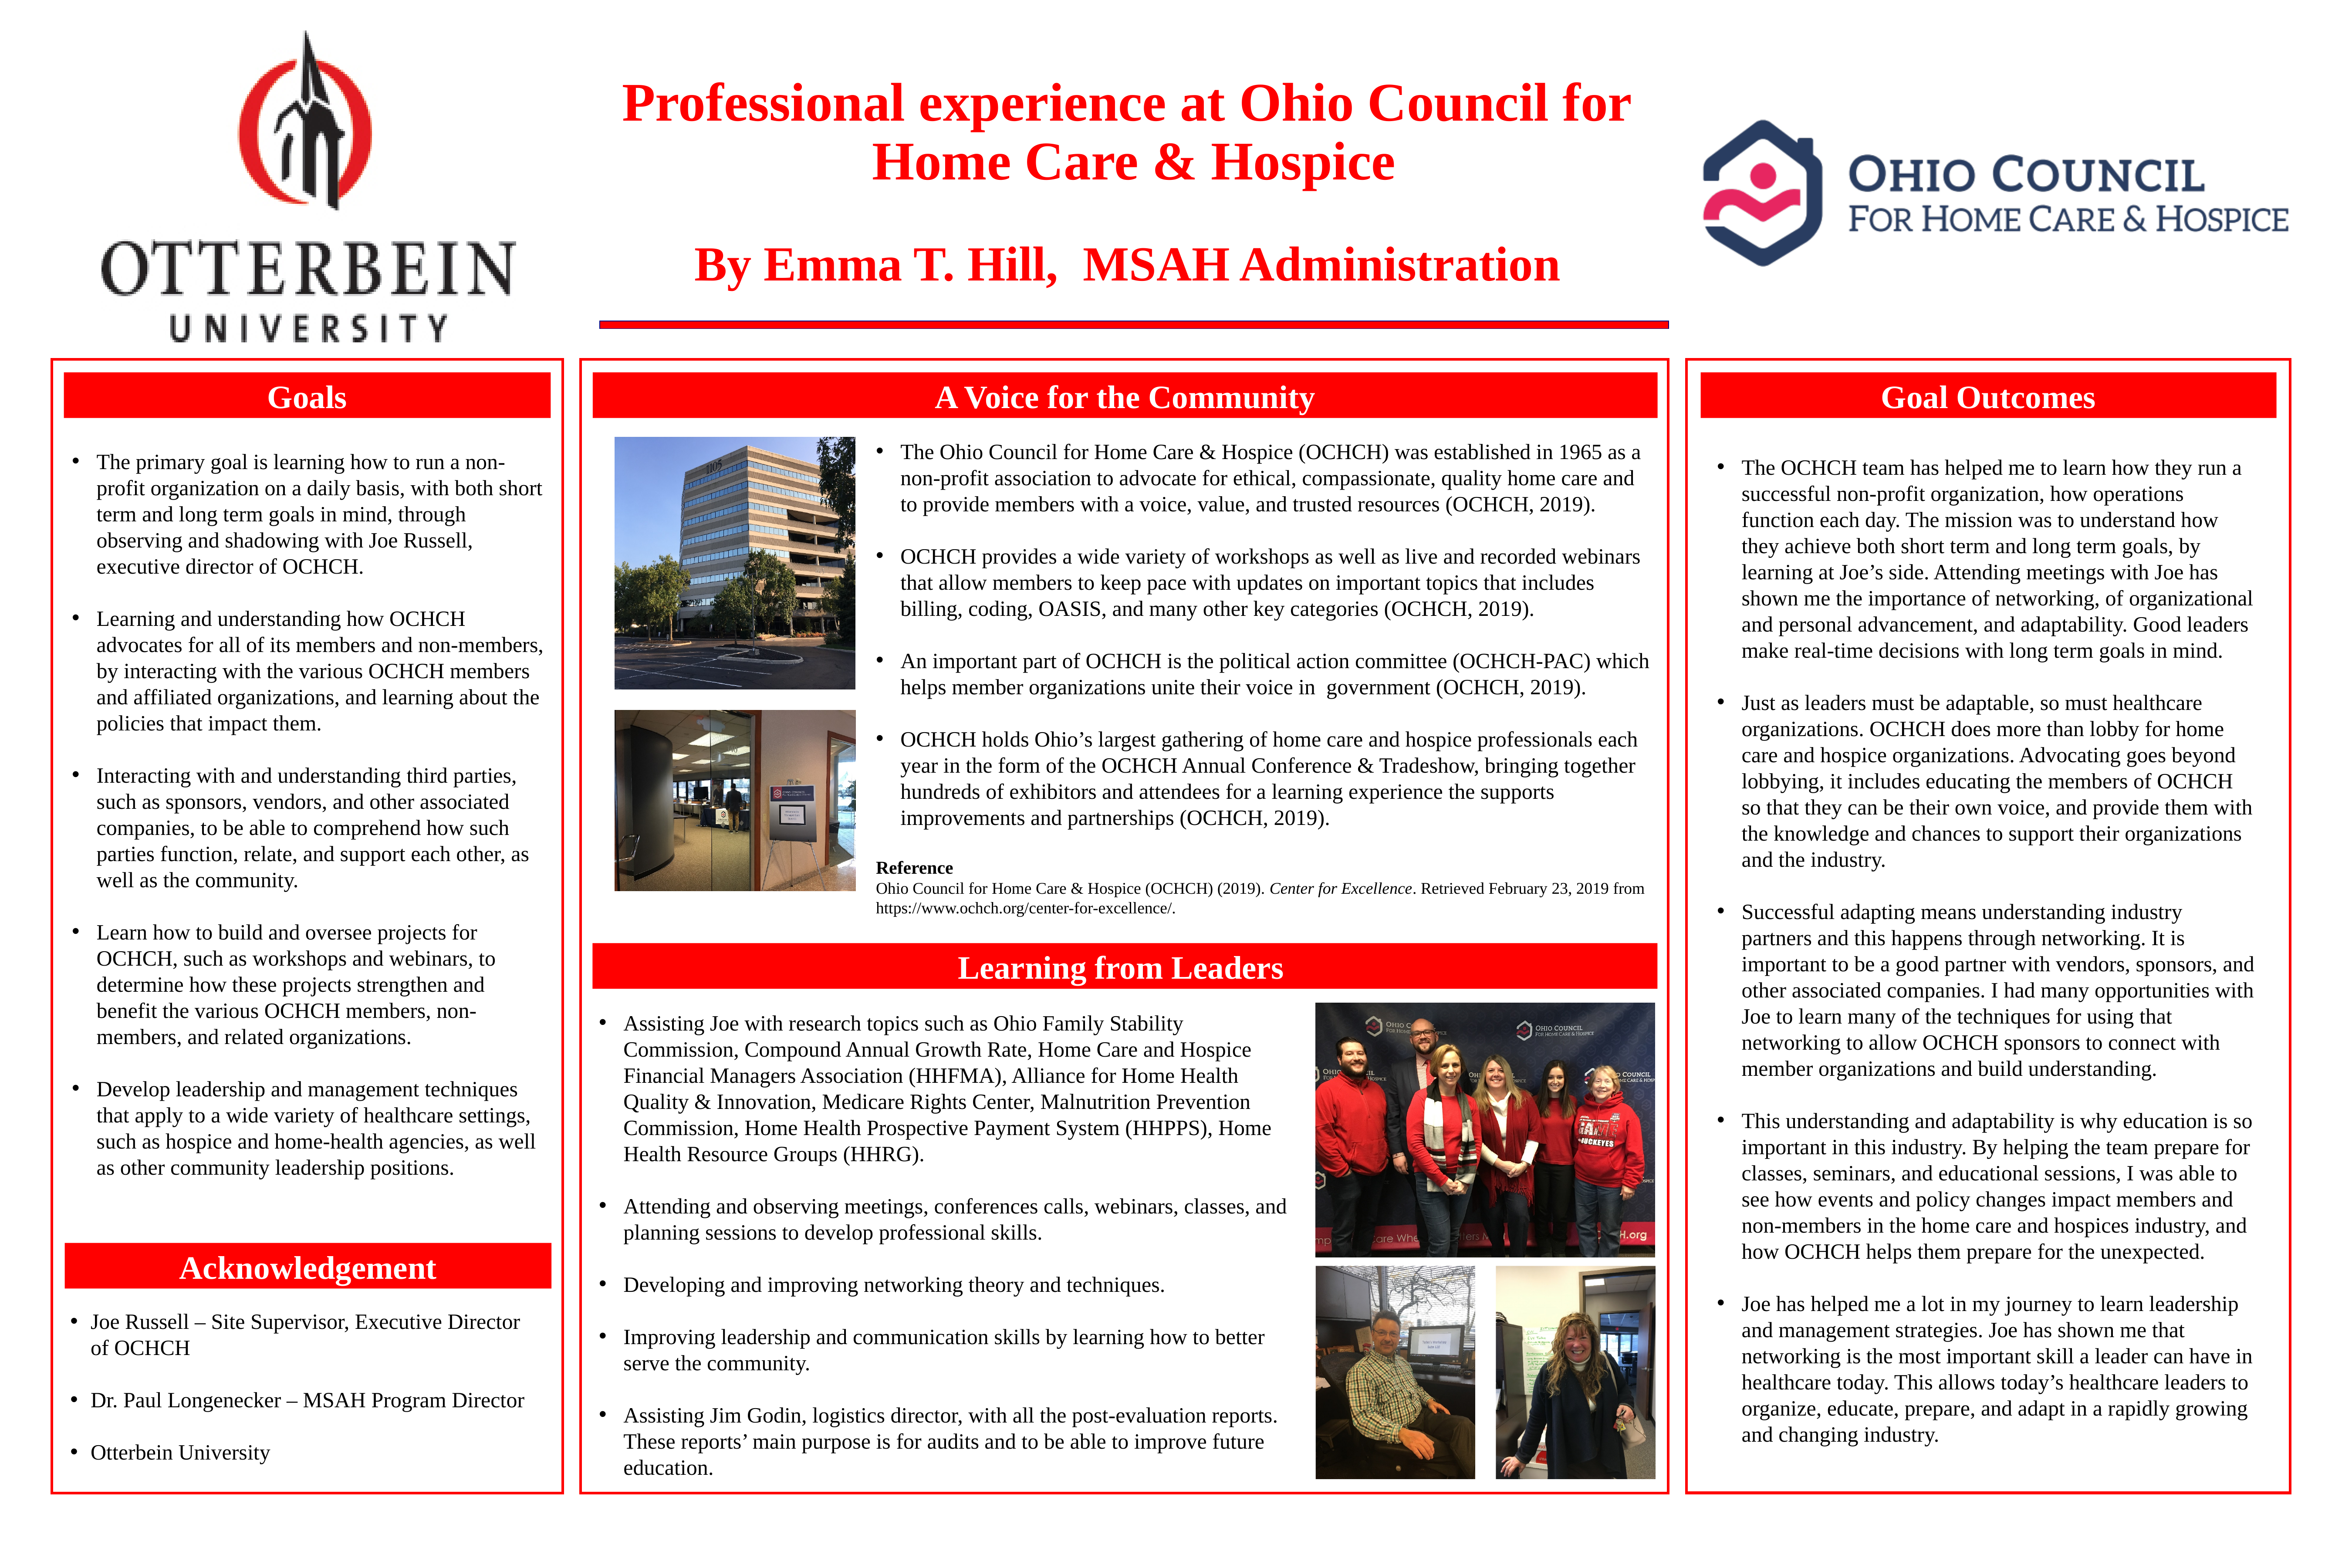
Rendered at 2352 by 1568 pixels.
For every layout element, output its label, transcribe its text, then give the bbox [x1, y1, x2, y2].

text_box Acknowledgement [64, 1243, 552, 1289]
text_box [599, 321, 1669, 329]
picture [615, 710, 856, 892]
text_box Professional experience at Ohio Council for Home Care & Hospice By Emma T. Hill, MSAH Administration [518, 70, 1781, 294]
picture [1315, 1003, 1655, 1258]
picture [615, 437, 856, 689]
picture [101, 30, 516, 342]
picture [1288, 1266, 1682, 1479]
text_box Goal Outcomes [1700, 372, 2277, 418]
text_box The Ohio Council for Home Care & Hospice (OCHCH) was established in 1965 as a non-profit association to advocate for ethical, compassionate, quality home care and to provide members with a voice, value, and trusted resources (OCHCH, 2019). OCHCH provides a wide variety of workshops as well as live and recorded webinars that allow members to keep pace with updates on important topics that includes billing, coding, OASIS, and many other key categories (OCHCH, 2019). An important part of OCHCH is the political action committee (OCHCH-PAC) which helps member organizations unite their voice in government (OCHCH, 2019). OCHCH holds Ohio’s largest gathering of home care and hospice professionals each year in the form of the OCHCH Annual Conference & Tradeshow, bringing together hundreds of exhibitors and attendees for a learning experience the supports improvements and partnerships (OCHCH, 2019). Reference Ohio Council for Home Care & Hospice (OCHCH) (2019). Center for Excellence. Retrieved February 23, 2019 from https://www.ochch.org/center-for-excellence/. [869, 434, 1657, 920]
text_box The primary goal is learning how to run a non-profit organization on a daily basis, with both short term and long term goals in mind, through observing and shadowing with Joe Russell, executive director of OCHCH. Learning and understanding how OCHCH advocates for all of its members and non-members, by interacting with the various OCHCH members and affiliated organizations, and learning about the policies that impact them. Interacting with and understanding third parties, such as sponsors, vendors, and other associated companies, to be able to comprehend how such parties function, relate, and support each other, as well as the community. Learn how to build and oversee projects for OCHCH, such as workshops and webinars, to determine how these projects strengthen and benefit the various OCHCH members, non-members, and related organizations. Develop leadership and management techniques that apply to a wide variety of healthcare settings, such as hospice and home-health agencies, as well as other community leadership positions. [65, 444, 551, 1183]
text_box A Voice for the Community [592, 372, 1658, 418]
text_box [581, 359, 1669, 1493]
text_box [1686, 359, 2290, 1493]
text_box [51, 359, 563, 1493]
picture [1701, 116, 2291, 268]
text_box Learning from Leaders [592, 943, 1658, 989]
text_box Assisting Joe with research topics such as Ohio Family Stability Commission, Compound Annual Growth Rate, Home Care and Hospice Financial Managers Association (HHFMA), Alliance for Home Health Quality & Innovation, Medicare Rights Center, Malnutrition Prevention Commission, Home Health Prospective Payment System (HHPPS), Home Health Resource Groups (HHRG). Attending and observing meetings, conferences calls, webinars, classes, and planning sessions to develop professional skills. Developing and improving networking theory and techniques. Improving leadership and communication skills by learning how to better serve the community. Assisting Jim Godin, logistics director, with all the post-evaluation reports. These reports’ main purpose is for audits and to be able to improve future education. [592, 1006, 1298, 1483]
text_box Joe Russell – Site Supervisor, Executive Director of OCHCH Dr. Paul Longenecker – MSAH Program Director Otterbein University [64, 1304, 549, 1494]
text_box The OCHCH team has helped me to learn how they run a successful non-profit organization, how operations function each day. The mission was to understand how they achieve both short term and long term goals, by learning at Joe’s side. Attending meetings with Joe has shown me the importance of networking, of organizational and personal advancement, and adaptability. Good leaders make real-time decisions with long term goals in mind. Just as leaders must be adaptable, so must healthcare organizations. OCHCH does more than lobby for home care and hospice organizations. Advocating goes beyond lobbying, it includes educating the members of OCHCH so that they can be their own voice, and provide them with the knowledge and chances to support their organizations and the industry. Successful adapting means understanding industry partners and this happens through networking. It is important to be a good partner with vendors, sponsors, and other associated companies. I had many opportunities with Joe to learn many of the techniques for using that networking to allow OCHCH sponsors to connect with member organizations and build understanding. This understanding and adaptability is why education is so important in this industry. By helping the team prepare for classes, seminars, and educational sessions, I was able to see how events and policy changes impact members and non-members in the home care and hospices industry, and how OCHCH helps them prepare for the unexpected. Joe has helped me a lot in my journey to learn leadership and management strategies. Joe has shown me that networking is the most important skill a leader can have in healthcare today. This allows today’s healthcare leaders to organize, educate, prepare, and adapt in a rapidly growing and changing industry. [1710, 449, 2263, 1450]
text_box Goals [64, 372, 551, 418]
